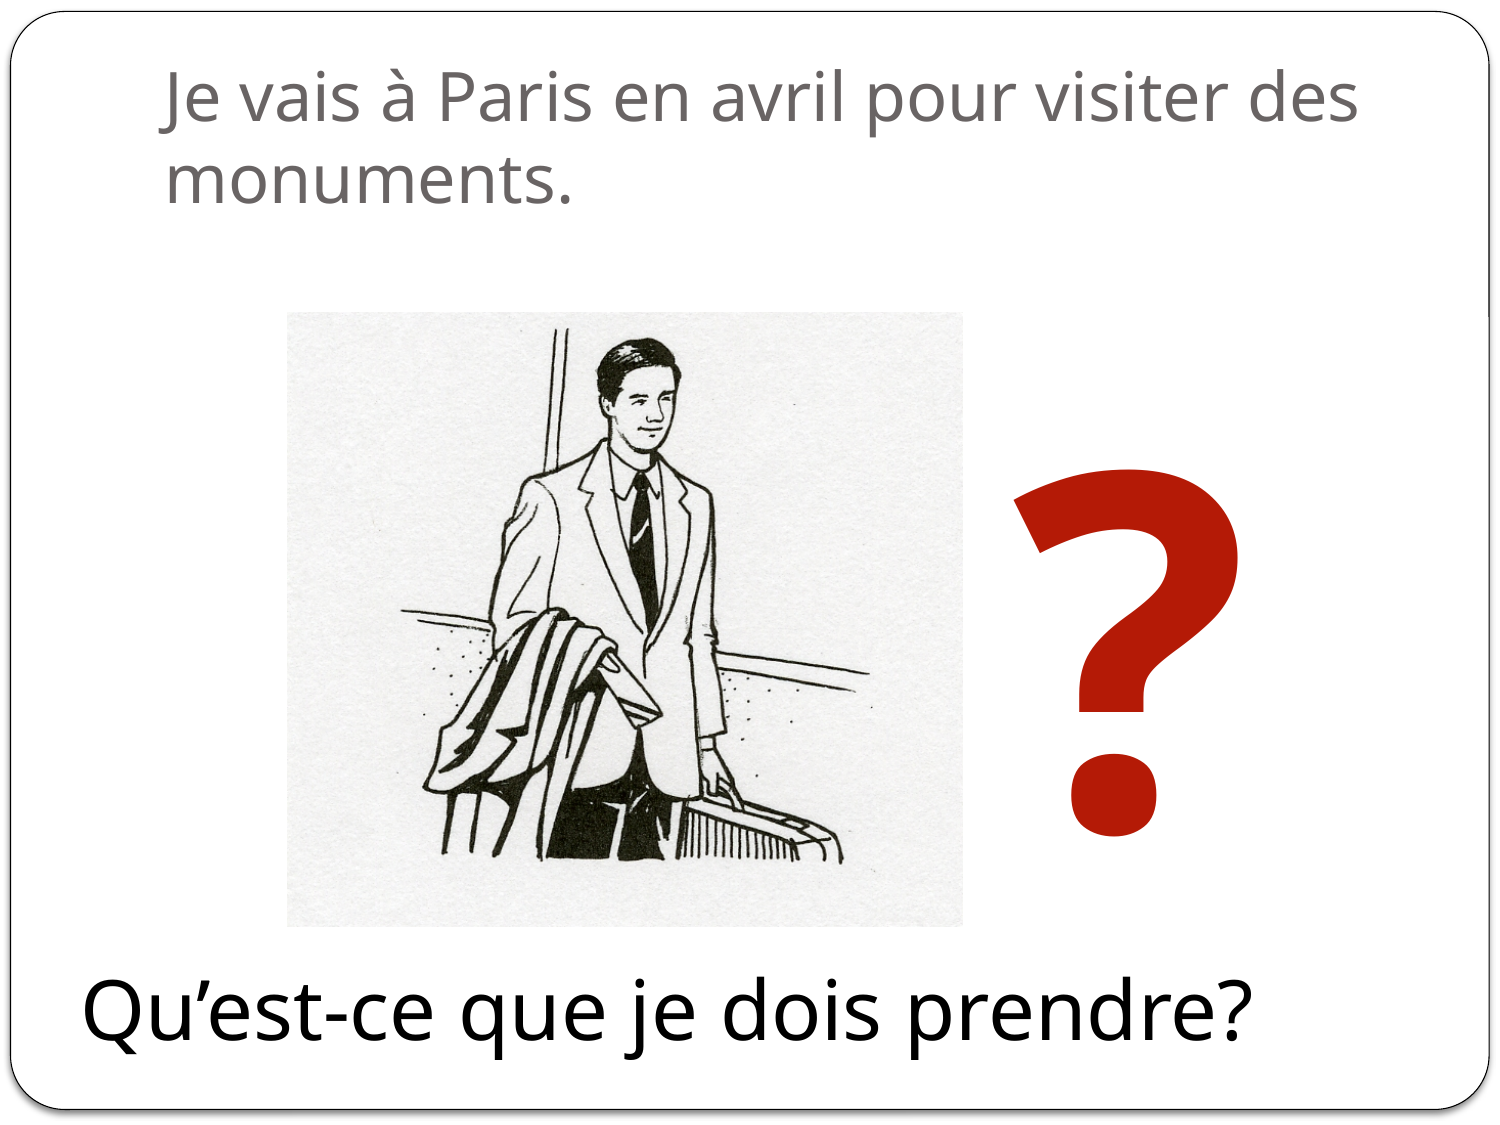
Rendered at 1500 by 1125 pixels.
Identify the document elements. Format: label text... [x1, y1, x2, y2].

text_box ? [962, 324, 1300, 938]
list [287, 312, 963, 927]
text_box Qu’est-ce que je dois prendre? [65, 950, 1270, 1065]
title Je vais à Paris en avril pour visiter des monuments. [150, 45, 1425, 233]
